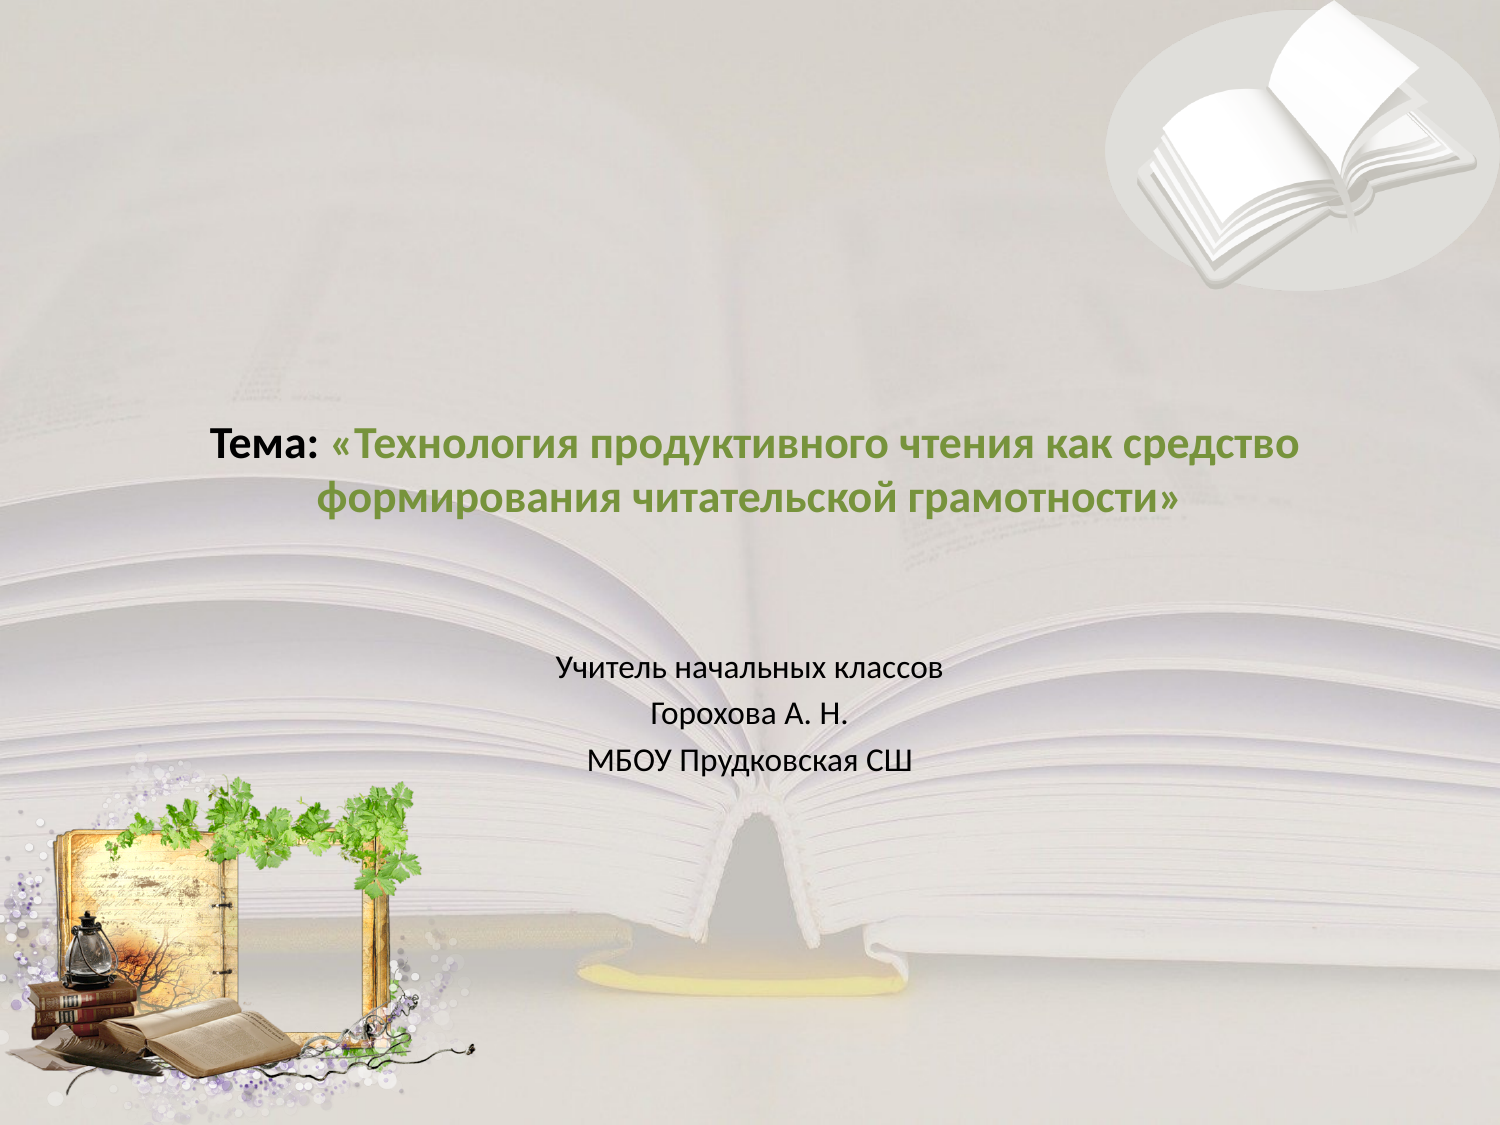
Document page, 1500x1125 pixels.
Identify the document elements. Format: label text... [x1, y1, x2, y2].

title Тема: «Технология продуктивного чтения как средство формирования читательской грамотности» [112, 349, 1388, 591]
subtitle Учитель начальных классов Горохова А. Н. МБОУ Прудковская СШ [225, 637, 1275, 925]
picture [0, 0, 1500, 1125]
